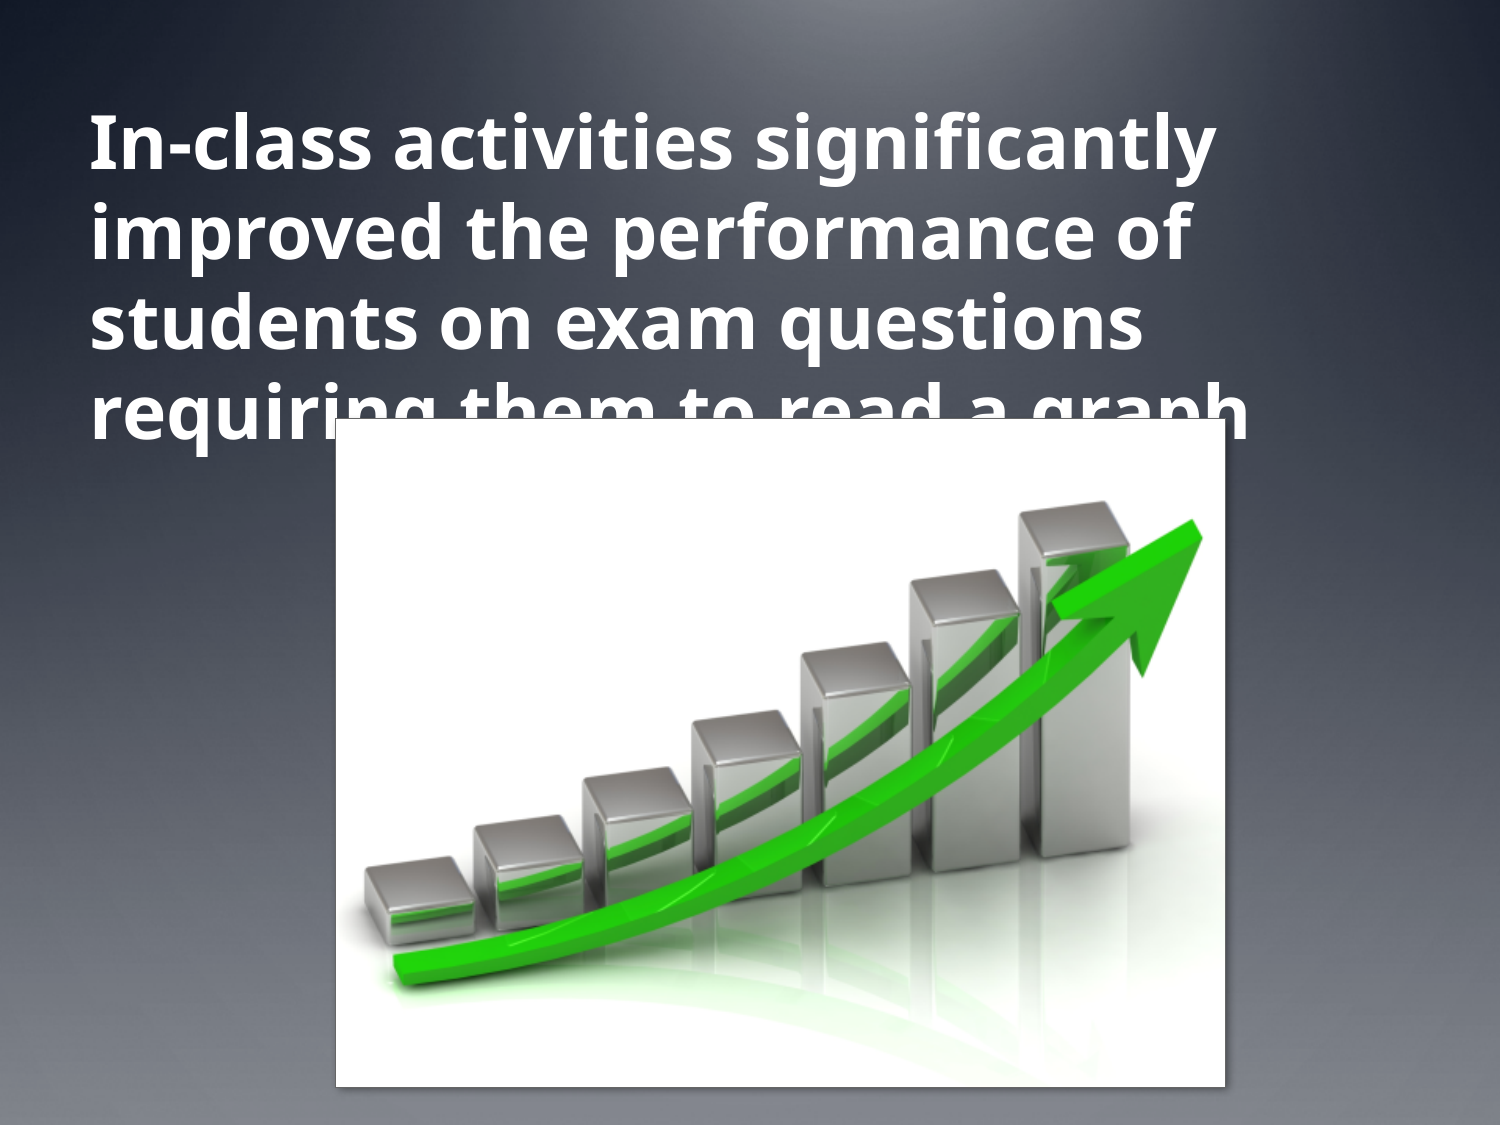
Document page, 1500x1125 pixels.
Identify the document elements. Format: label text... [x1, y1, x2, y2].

text_box In-class activities significantly improved the performance of students on exam questions requiring them to read a graph [74, 87, 1443, 463]
picture [333, 416, 1228, 1089]
